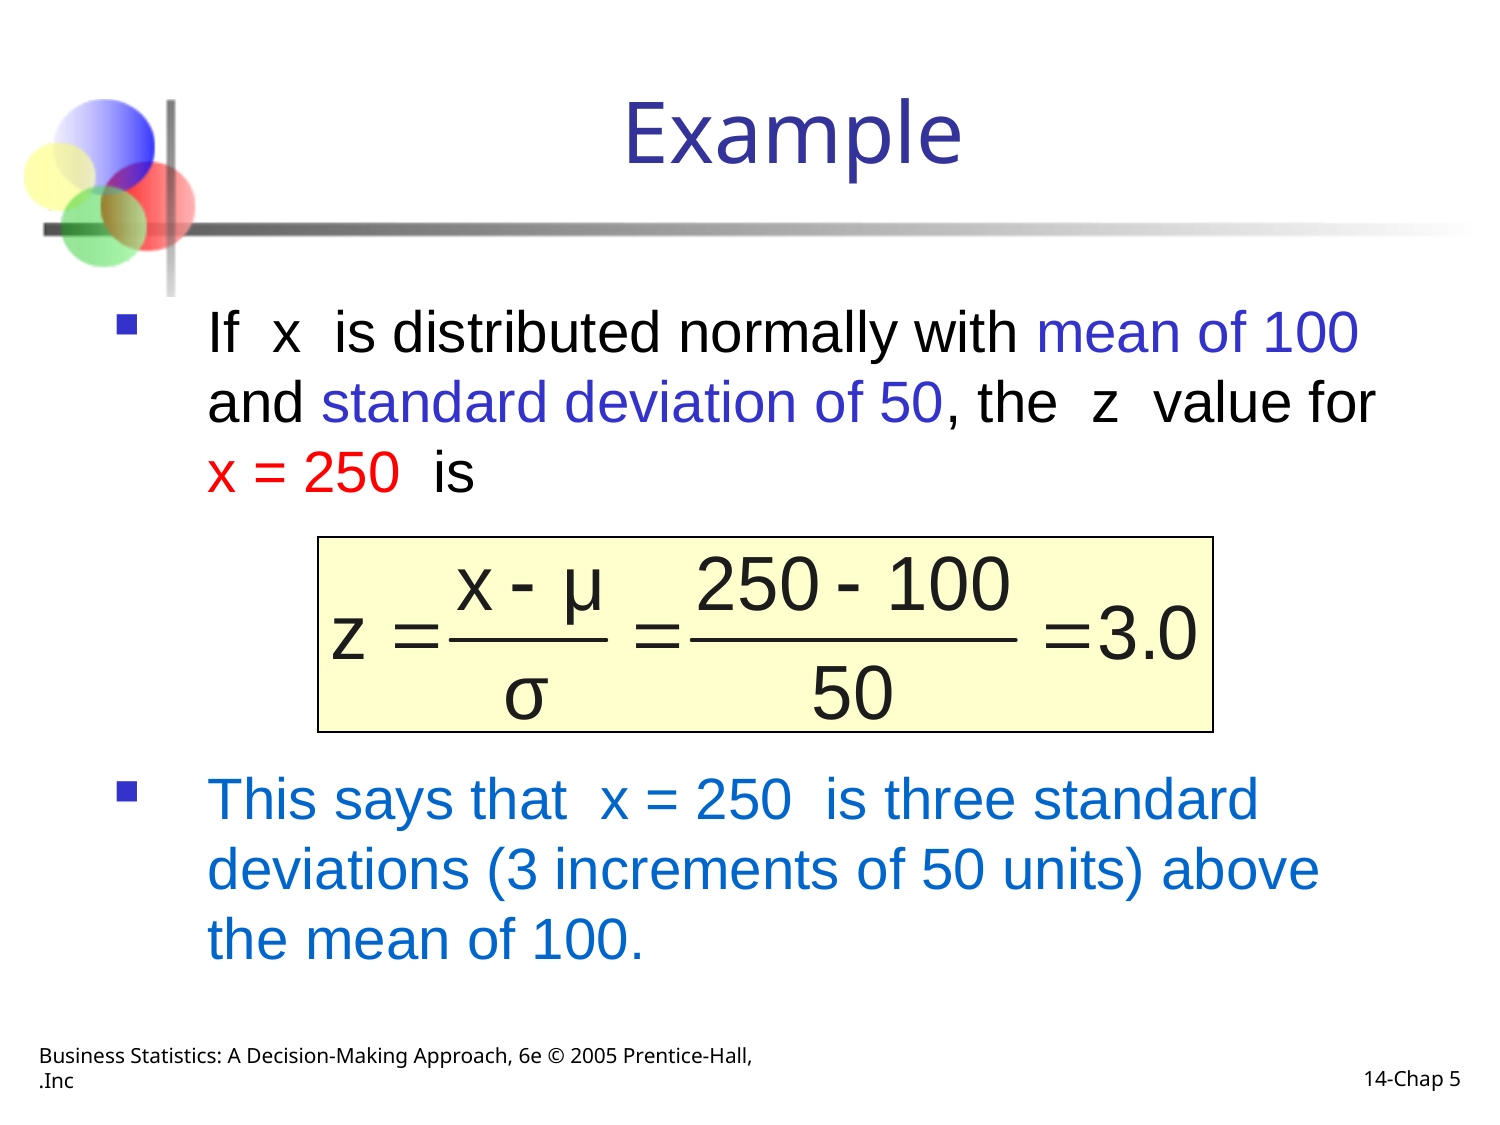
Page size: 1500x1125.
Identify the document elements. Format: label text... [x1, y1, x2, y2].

list If x is distributed normally with mean of 100 and standard deviation of 50, the z value for x = 250 is This says that x = 250 is three standard deviations (3 increments of 50 units) above the mean of 100. [99, 287, 1425, 1013]
slide_number Chap 5-14 [1162, 1050, 1475, 1101]
title Example [237, 50, 1350, 188]
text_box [318, 537, 1213, 732]
picture [24, 99, 1475, 297]
footer Business Statistics: A Decision-Making Approach, 6e © 2005 Prentice-Hall, Inc. [24, 1050, 788, 1100]
